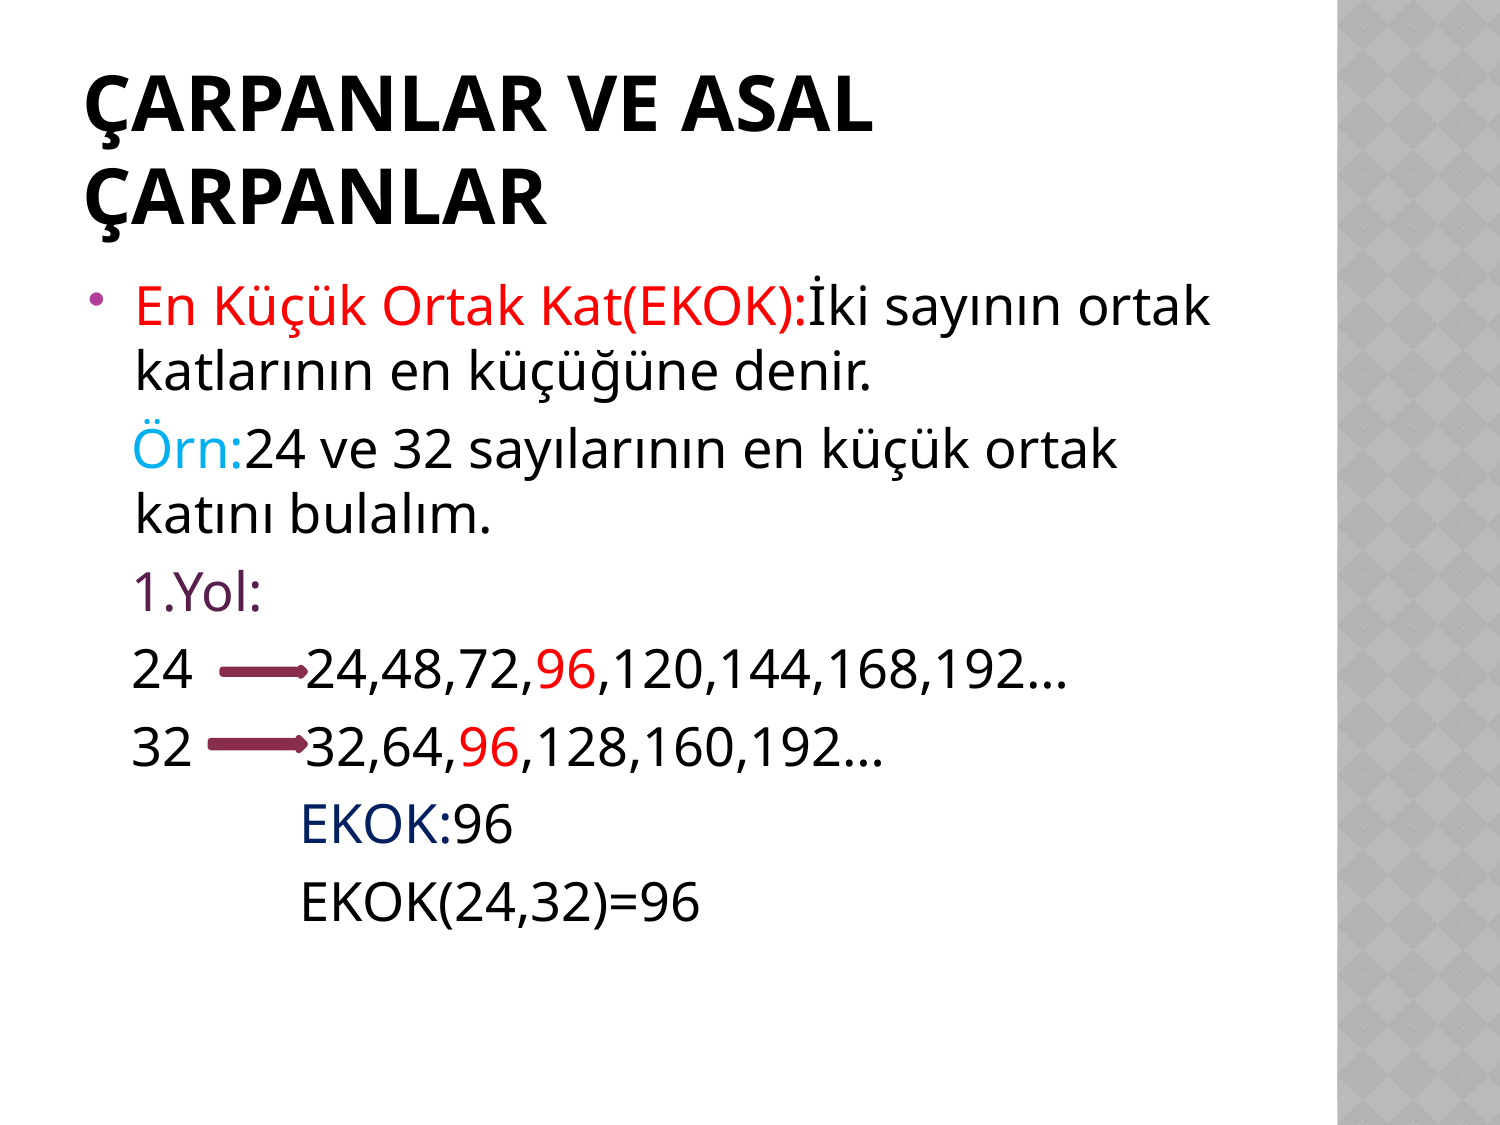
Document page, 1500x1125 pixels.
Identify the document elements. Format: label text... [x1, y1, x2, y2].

text_box [219, 664, 308, 679]
title Çarpanlar ve asal çarpanlar [75, 52, 1263, 240]
list En Küçük Ortak Kat(EKOK):İki sayının ortak katlarının en küçüğüne denir. Örn:24 ve 32 sayılarının en küçük ortak katını bulalım. 1.Yol: 24 24,48,72,96,120,144,168,192… 32 32,64,96,128,160,192… EKOK:96 EKOK(24,32)=96 [75, 264, 1263, 1059]
text_box [207, 735, 308, 754]
